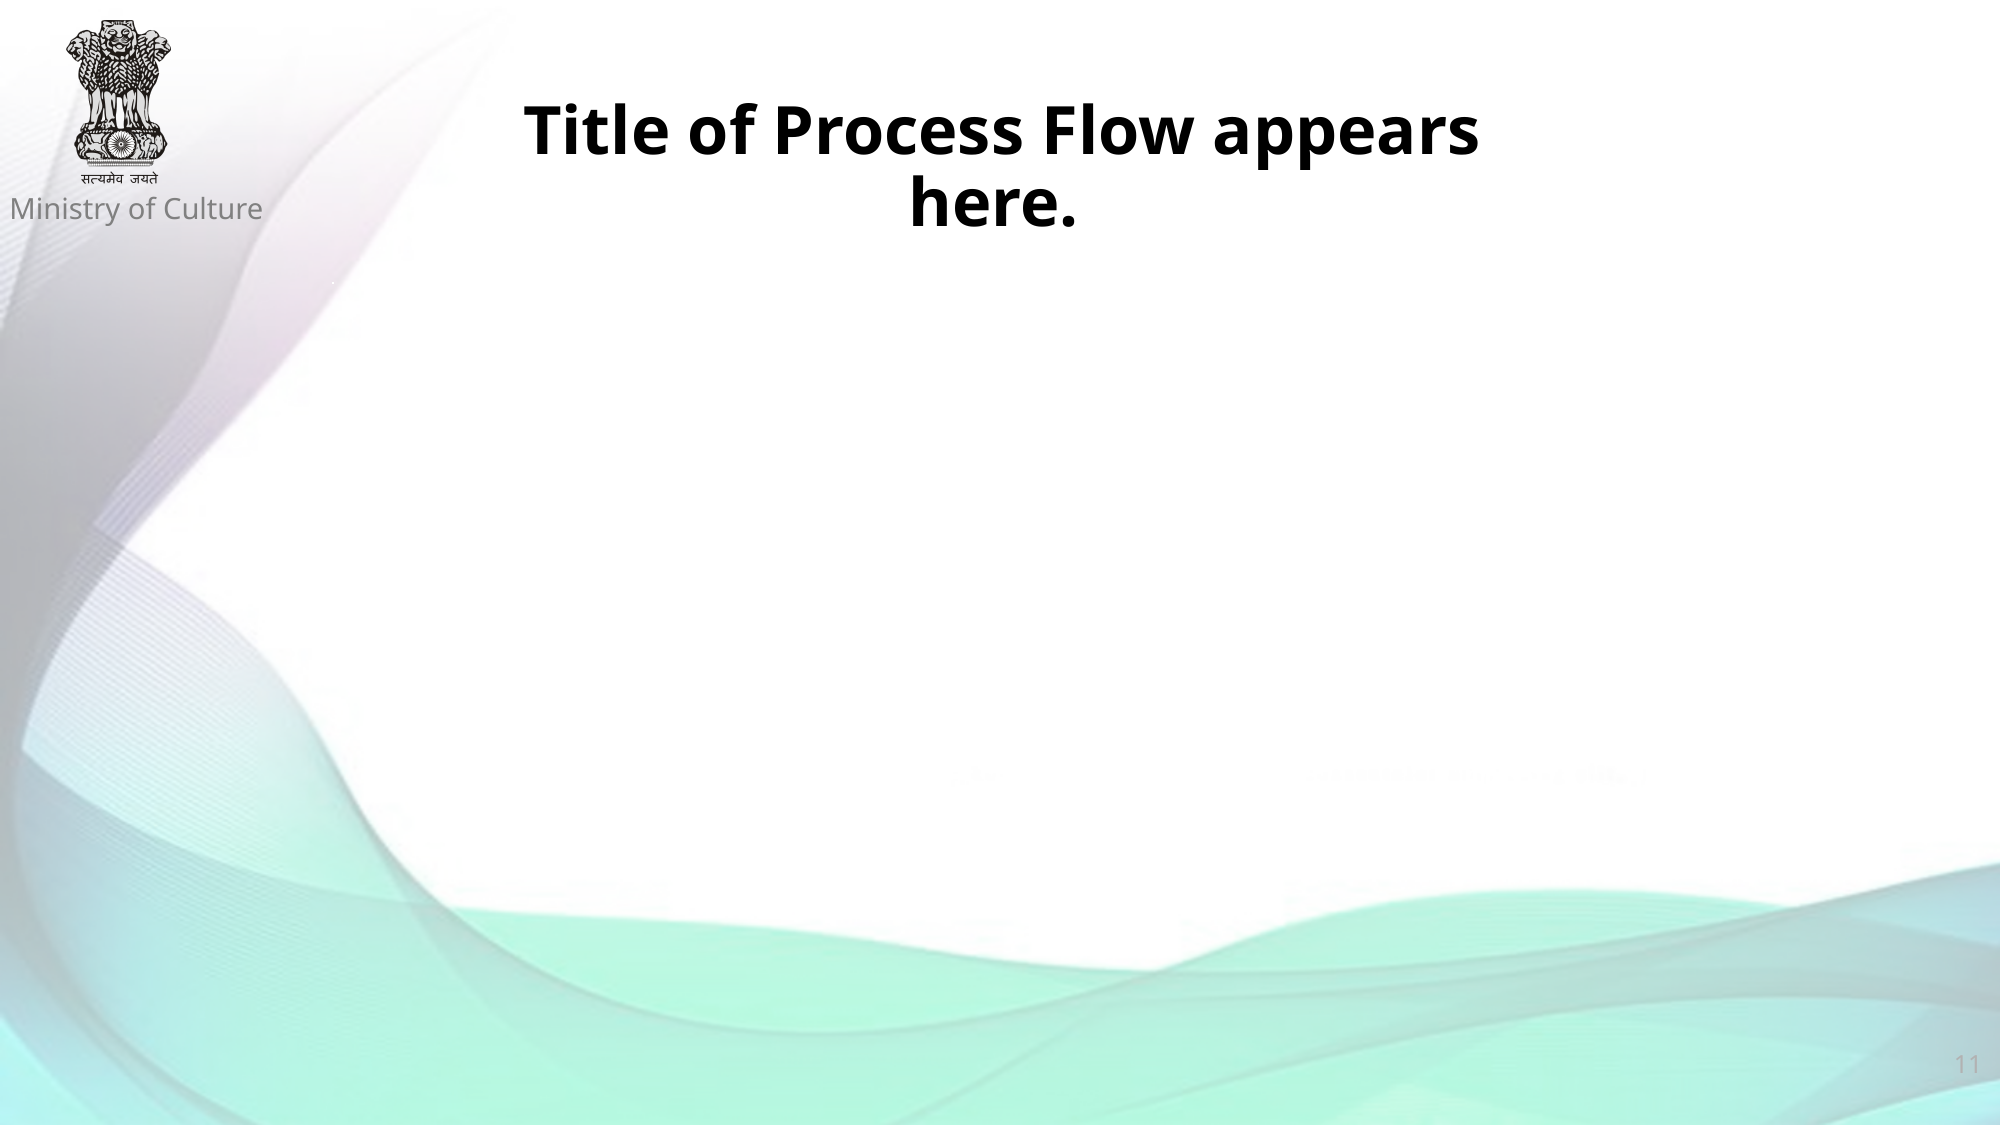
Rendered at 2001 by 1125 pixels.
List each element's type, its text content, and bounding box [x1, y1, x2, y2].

text_box Title of Process Flow appears here. [491, 89, 1513, 249]
picture [66, 20, 171, 184]
slide_number 11 [1547, 1035, 1998, 1096]
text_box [333, 283, 1667, 1000]
